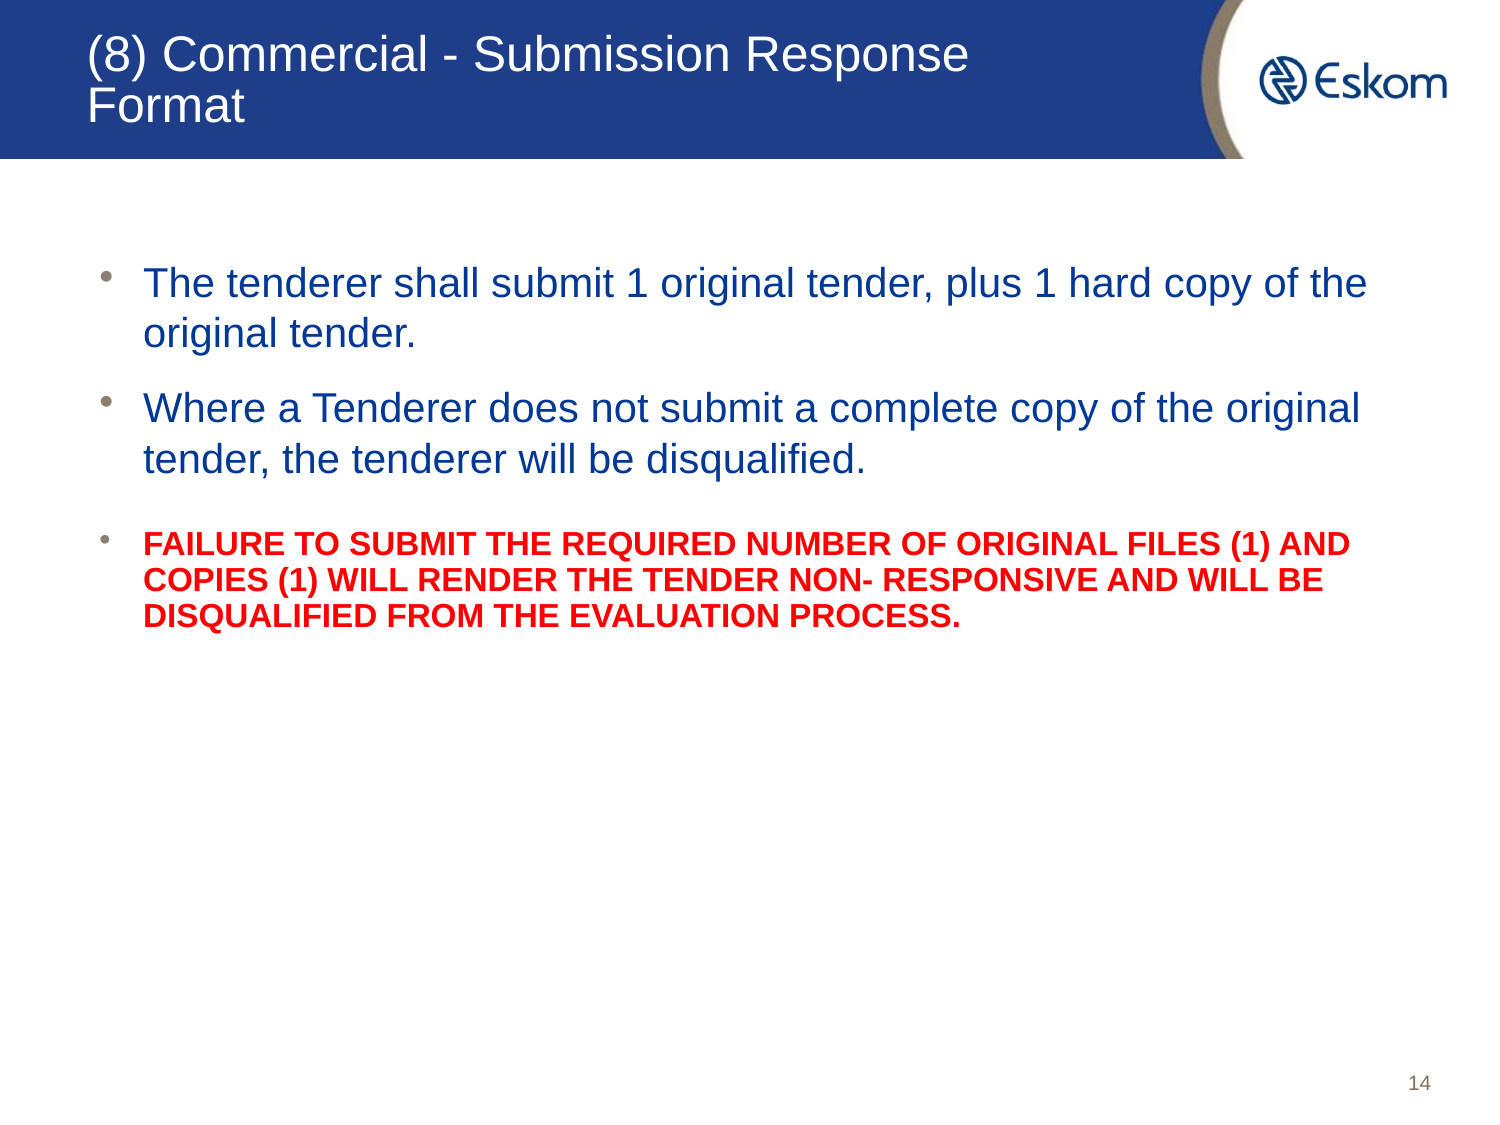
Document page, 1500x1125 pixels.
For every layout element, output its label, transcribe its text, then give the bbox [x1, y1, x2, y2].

title (8) Commercial - Submission Response Format [71, 27, 1142, 137]
list The tenderer shall submit 1 original tender, plus 1 hard copy of the original tender. Where a Tenderer does not submit a complete copy of the original tender, the tenderer will be disqualified. FAILURE TO SUBMIT THE REQUIRED NUMBER OF ORIGINAL FILES (1) AND COPIES (1) WILL RENDER THE TENDER NON- RESPONSIVE AND WILL BE DISQUALIFIED FROM THE EVALUATION PROCESS. [84, 196, 1459, 1064]
picture [1257, 55, 1450, 105]
picture [0, 0, 1246, 159]
slide_number 14 [1175, 1058, 1447, 1103]
